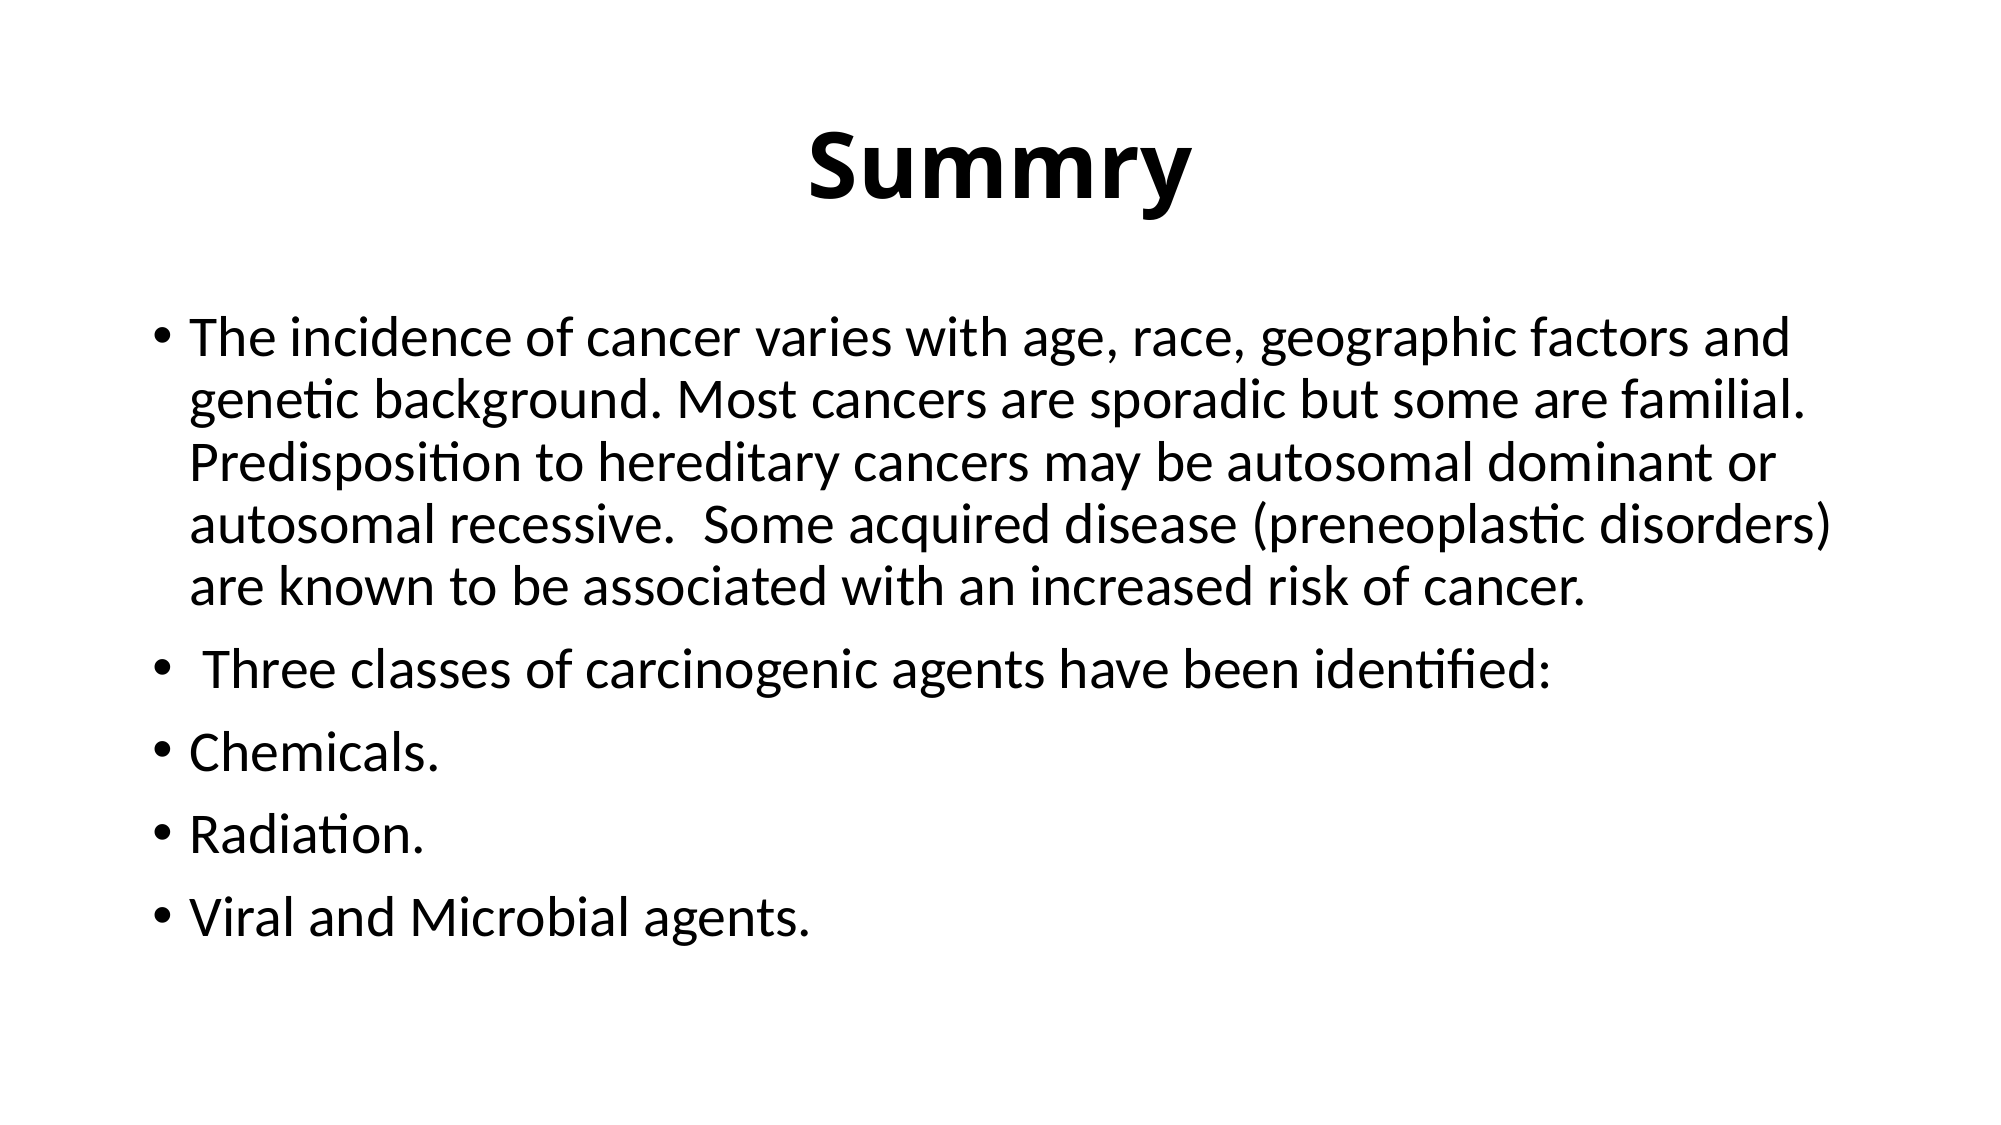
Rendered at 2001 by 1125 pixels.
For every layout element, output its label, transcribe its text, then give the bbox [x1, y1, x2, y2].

list The incidence of cancer varies with age, race, geographic factors and genetic background. Most cancers are sporadic but some are familial. Predisposition to hereditary cancers may be autosomal dominant or autosomal recessive. Some acquired disease (preneoplastic disorders) are known to be associated with an increased risk of cancer. Three classes of carcinogenic agents have been identified: Chemicals. Radiation. Viral and Microbial agents. [137, 299, 1863, 1014]
title Summry [137, 59, 1863, 278]
